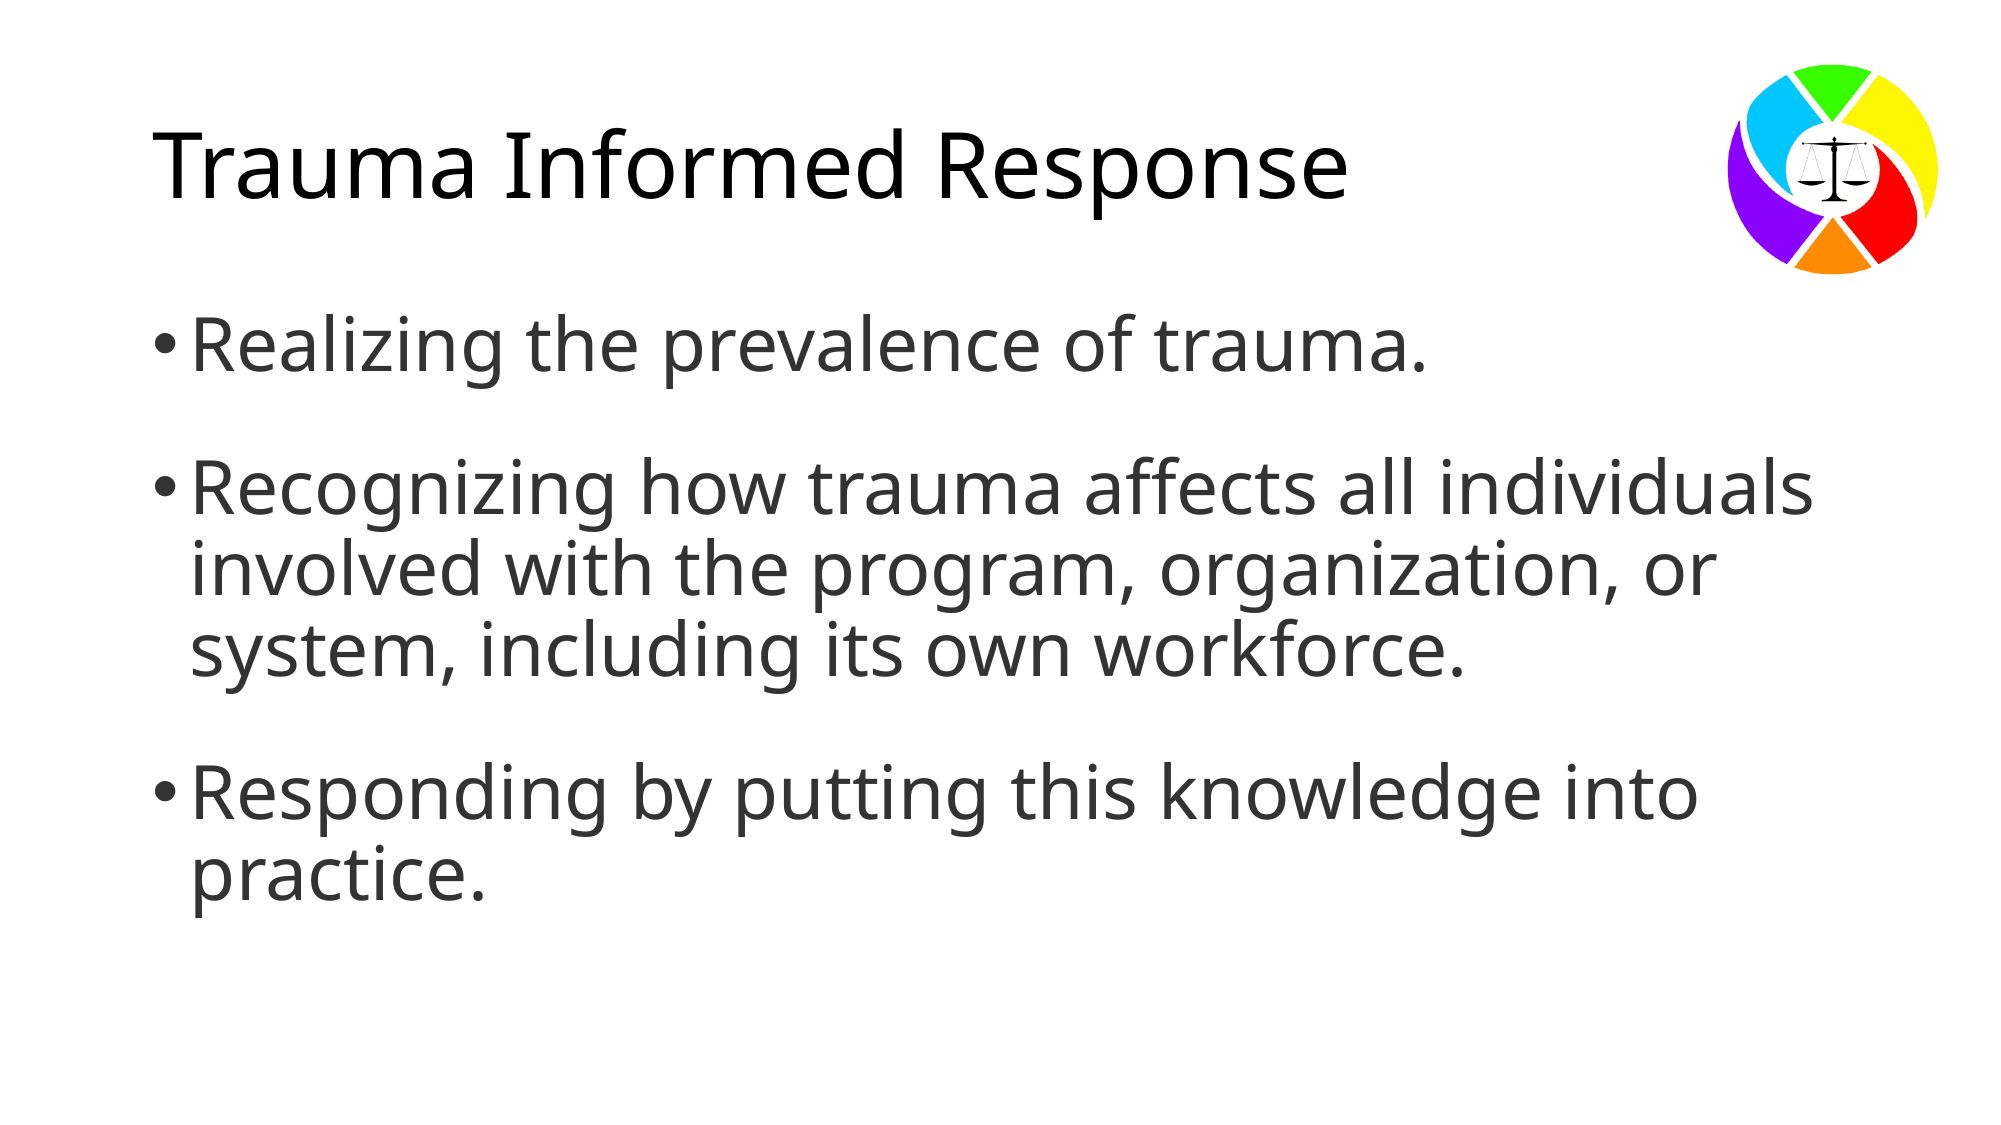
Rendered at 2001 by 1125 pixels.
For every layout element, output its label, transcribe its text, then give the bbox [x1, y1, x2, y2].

title Trauma Informed Response [137, 59, 1675, 278]
list Realizing the prevalence of trauma. Recognizing how trauma affects all individuals involved with the program, organization, or system, including its own workforce. Responding by putting this knowledge into practice. [137, 299, 1863, 1014]
picture [1694, 29, 1973, 308]
